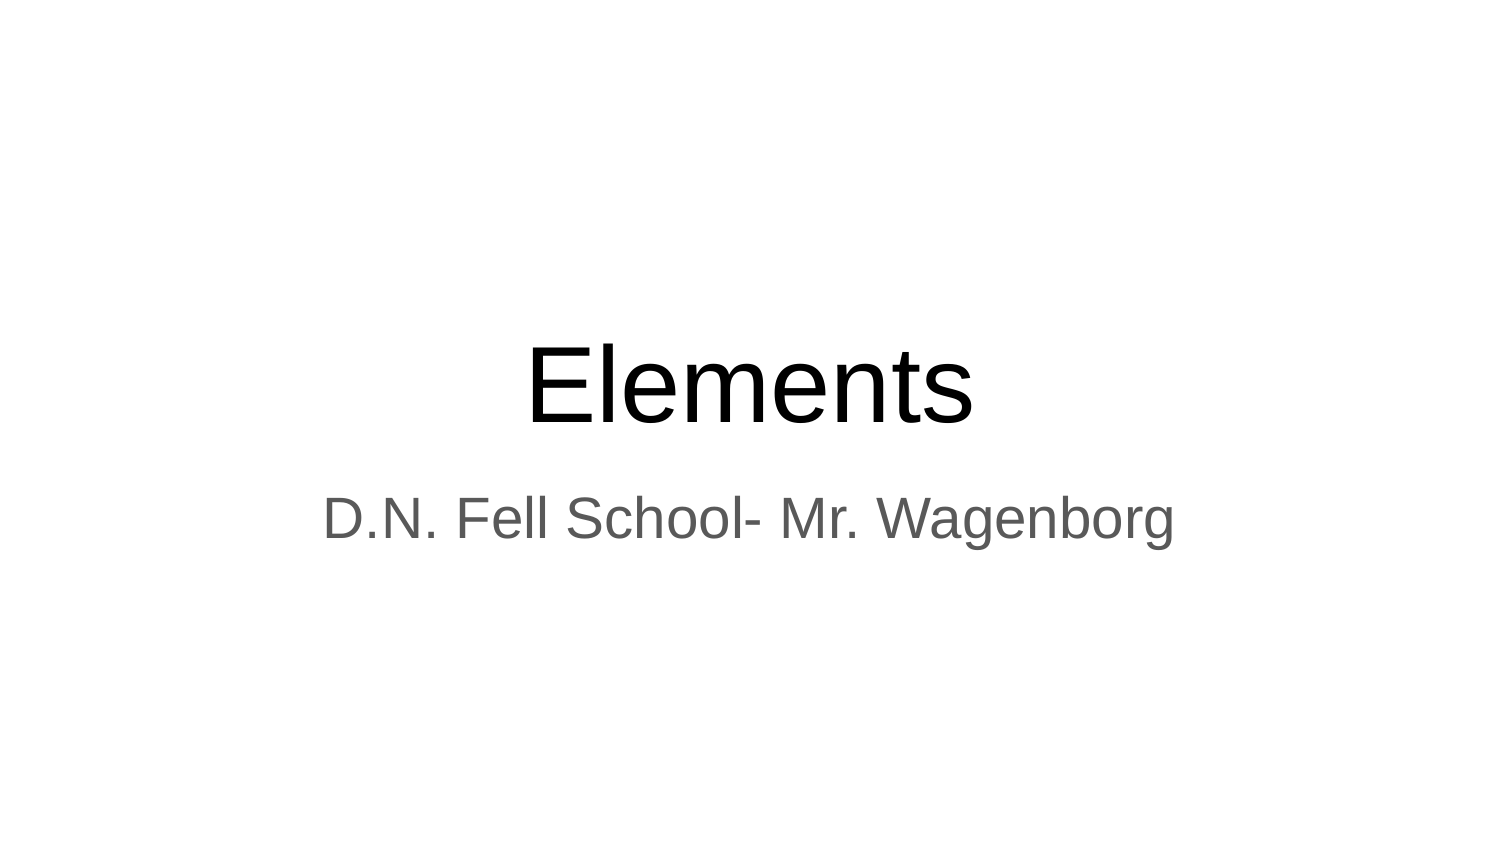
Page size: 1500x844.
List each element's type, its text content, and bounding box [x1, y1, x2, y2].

title Elements [51, 122, 1449, 459]
subtitle D.N. Fell School- Mr. Wagenborg [51, 464, 1449, 595]
